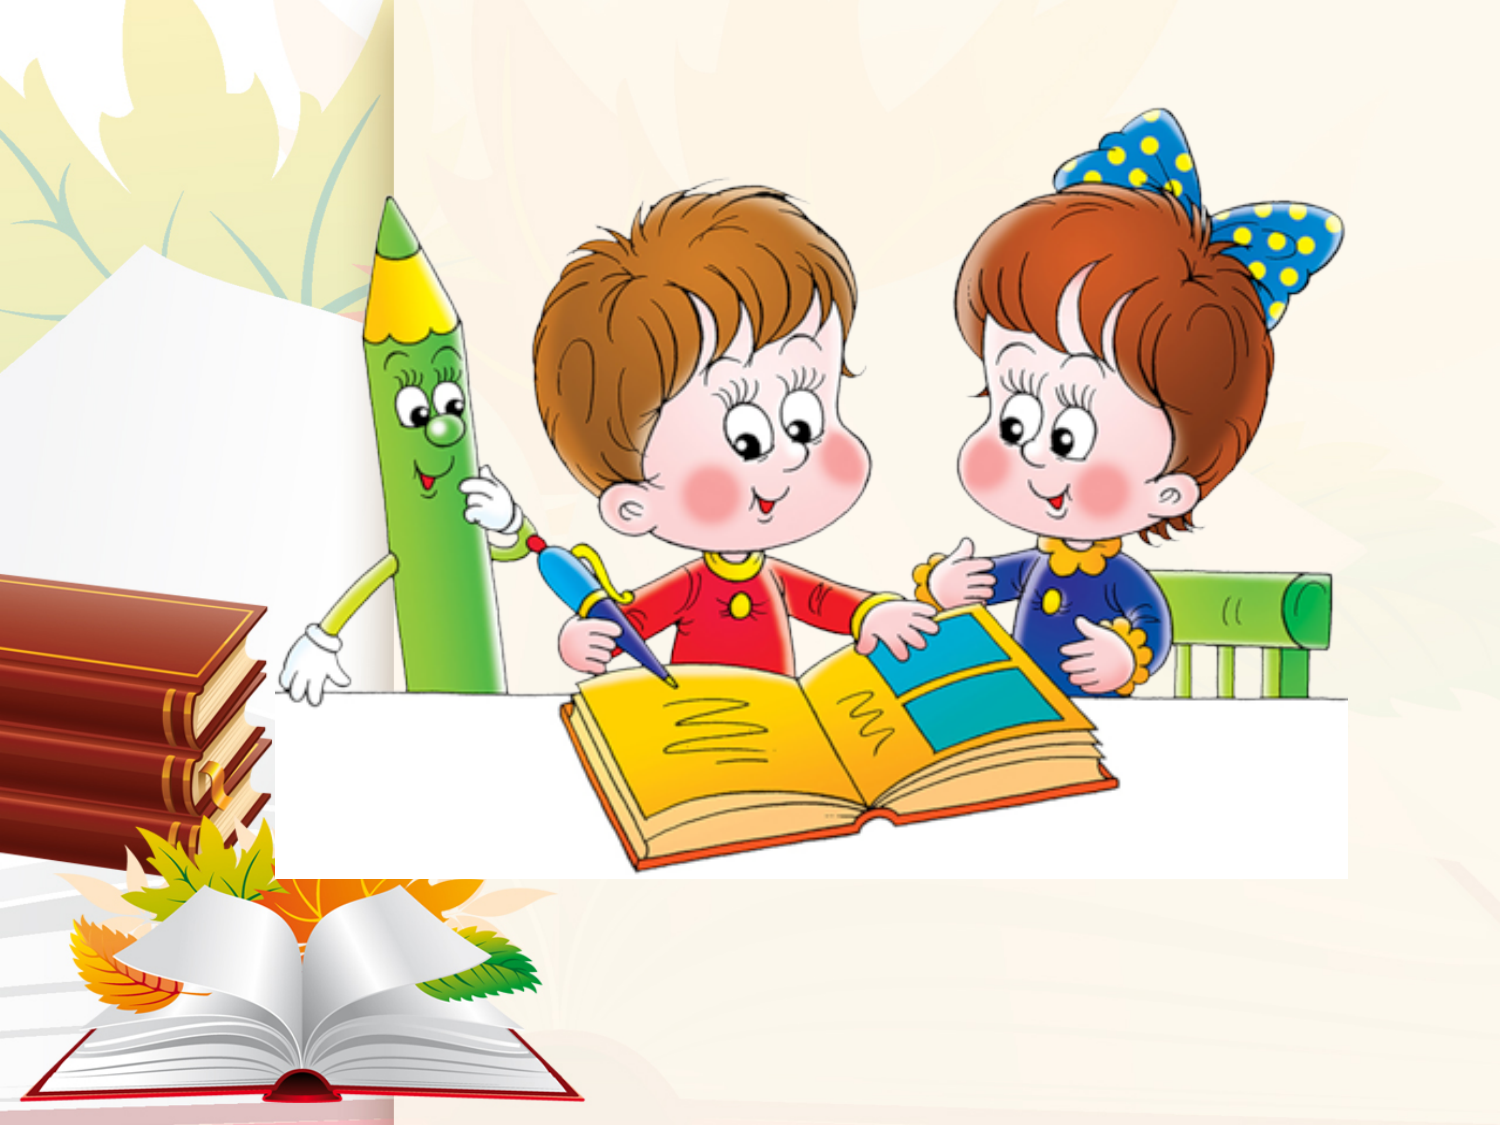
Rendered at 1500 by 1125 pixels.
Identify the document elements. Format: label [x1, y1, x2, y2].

list [274, 87, 1348, 880]
picture [0, 0, 1500, 1125]
